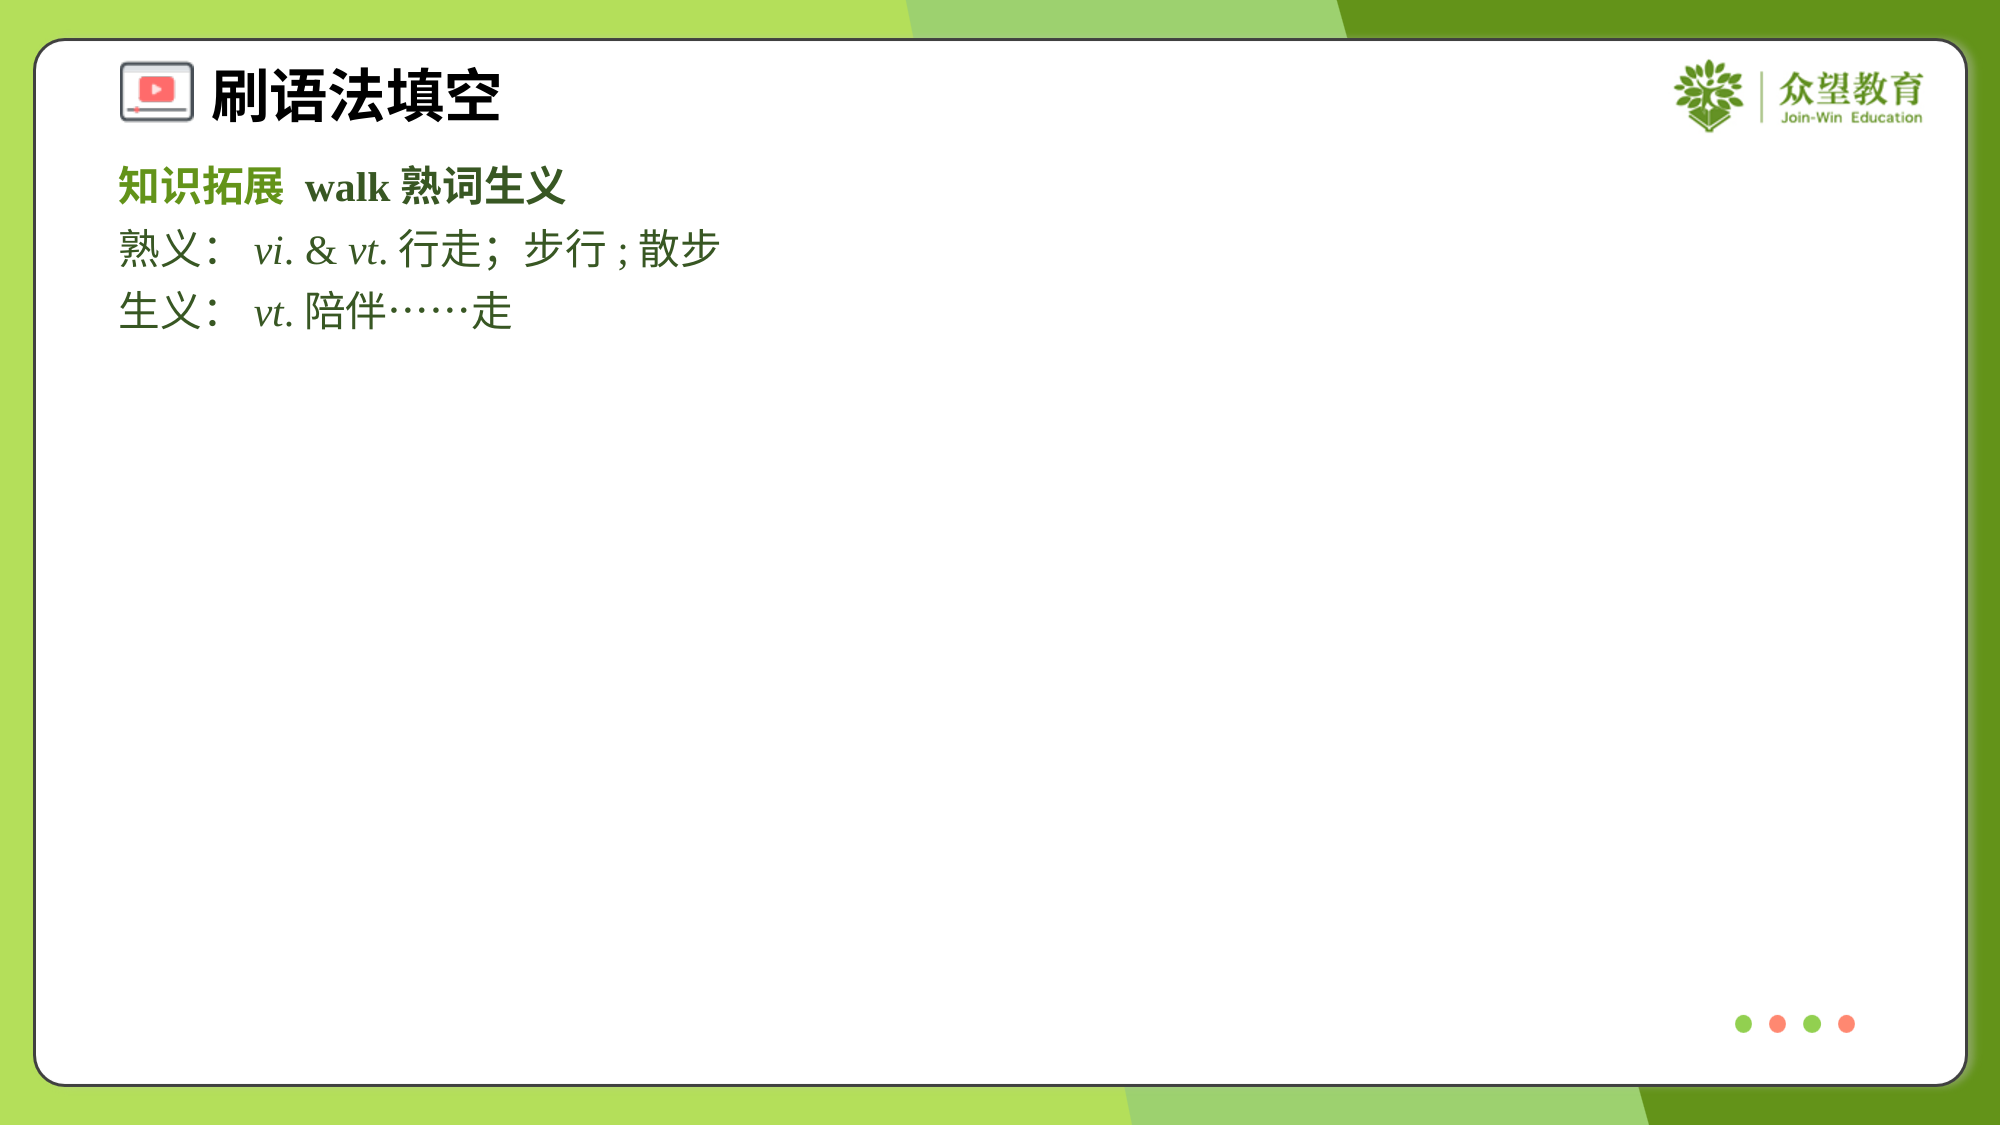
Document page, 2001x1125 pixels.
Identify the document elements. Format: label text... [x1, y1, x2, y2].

picture [0, 0, 2000, 1125]
text_box 知识拓展 walk熟词生义 熟义：vi. & vt.行走；步行;散步 生义：vt.陪伴……走 [118, 147, 1883, 330]
